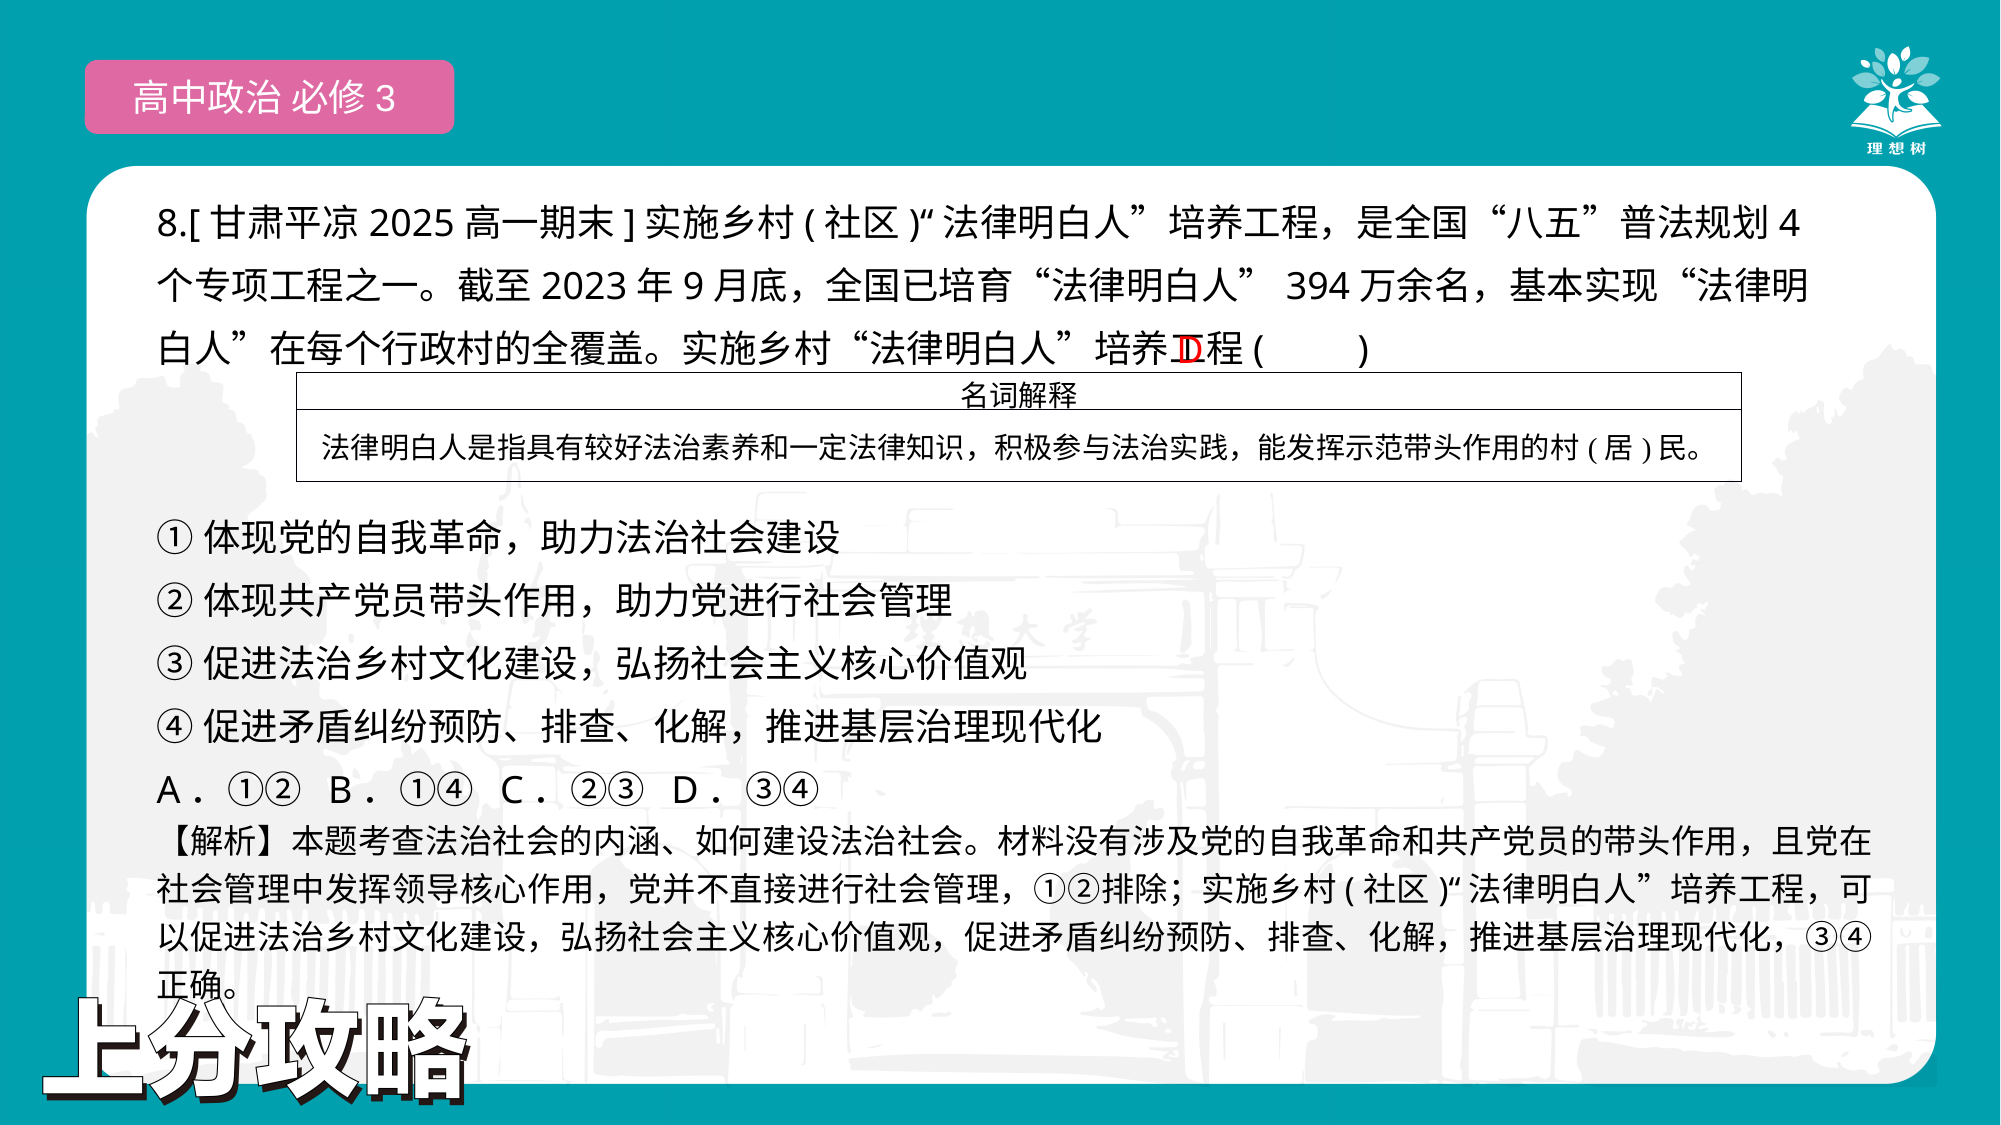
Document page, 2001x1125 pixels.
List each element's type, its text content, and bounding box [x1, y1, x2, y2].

text_box D [1161, 296, 1272, 372]
text_box 8.[甘肃平凉2025高一期末]实施乡村(社区)“法律明白人”培养工程，是全国“八五”普法规划4个专项工程之一。截至2023年9月底，全国已培育“法律明白人”394万余名，基本实现“法律明白人”在每个行政村的全覆盖。实施乡村“法律明白人”培养工程( ) ①体现党的自我革命，助力法治社会建设 ②体现共产党员带头作用，助力党进行社会管理 ③促进法治乡村文化建设，弘扬社会主义核心价值观 ④促进矛盾纠纷预防、排查、化解，推进基层治理现代化 A．①② B．①④ C．②③ D．③④ [141, 173, 1824, 804]
table_cell 法律明白人是指具有较好法治素养和一定法律知识，积极参与法治实践，能发挥示范带头作用的村(居)民。 [297, 410, 1741, 481]
text_box 【解析】本题考查法治社会的内涵、如何建设法治社会。材料没有涉及党的自我革命和共产党员的带头作用，且党在社会管理中发挥领导核心作用，党并不直接进行社会管理，①②排除；实施乡村(社区)“法律明白人”培养工程，可以促进法治乡村文化建设，弘扬社会主义核心价值观，促进矛盾纠纷预防、排查、化解，推进基层治理现代化，③④正确。 [141, 804, 1888, 1012]
table_header 名词解释 [297, 373, 1741, 409]
picture [0, 0, 2001, 1125]
text_box 高中政治 必修3 [83, 58, 456, 135]
